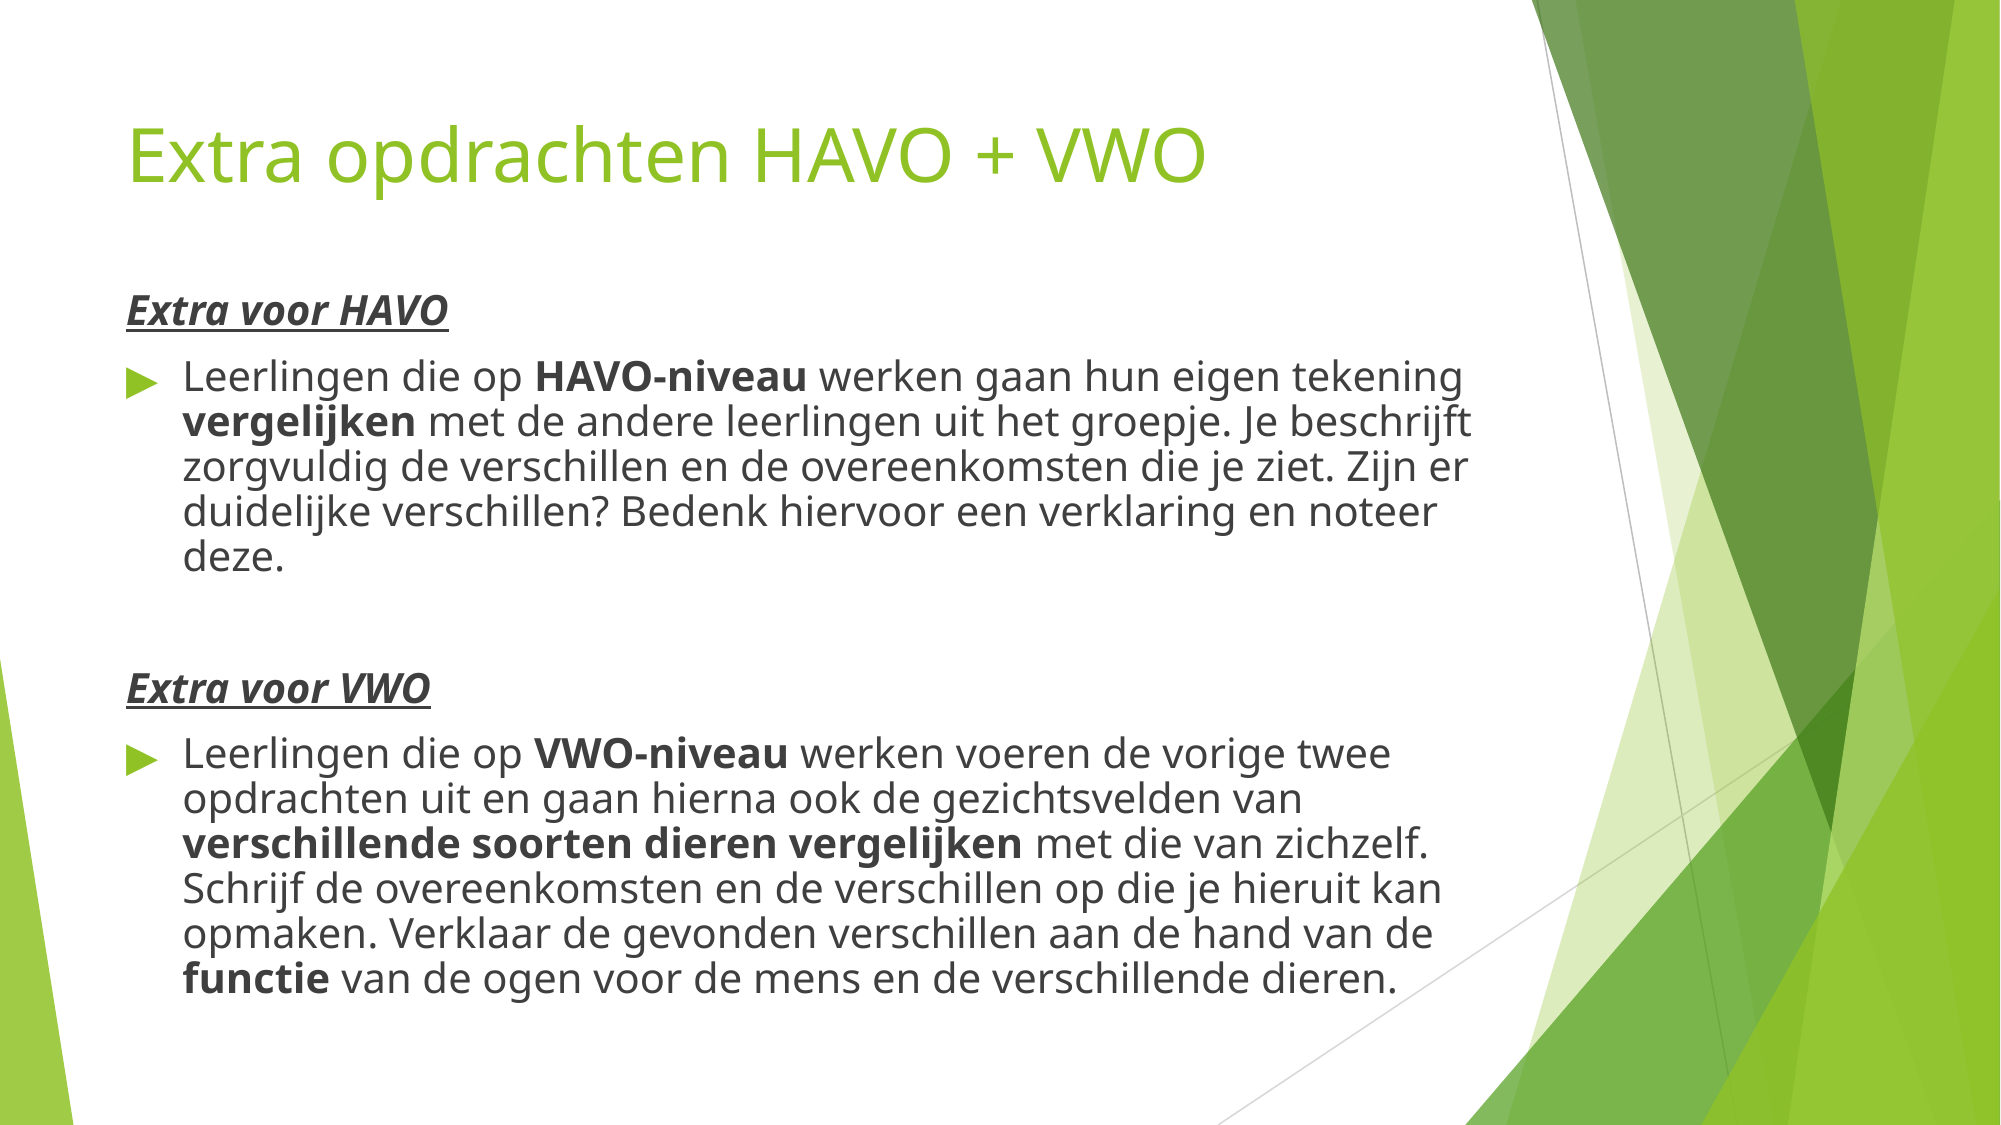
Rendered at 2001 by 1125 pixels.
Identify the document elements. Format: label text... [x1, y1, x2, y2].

list Extra voor HAVO Leerlingen die op HAVO-niveau werken gaan hun eigen tekening vergelijken met de andere leerlingen uit het groepje. Je beschrijft zorgvuldig de verschillen en de overeenkomsten die je ziet. Zijn er duidelijke verschillen? Bedenk hiervoor een verklaring en noteer deze. Extra voor VWO Leerlingen die op VWO-niveau werken voeren de vorige twee opdrachten uit en gaan hierna ook de gezichtsvelden van verschillende soorten dieren vergelijken met die van zichzelf. Schrijf de overeenkomsten en de verschillen op die je hieruit kan opmaken. Verklaar de gevonden verschillen aan de hand van de functie van de ogen voor de mens en de verschillende dieren. [111, 282, 1522, 1034]
title Extra opdrachten HAVO + VWO [111, 99, 1522, 247]
